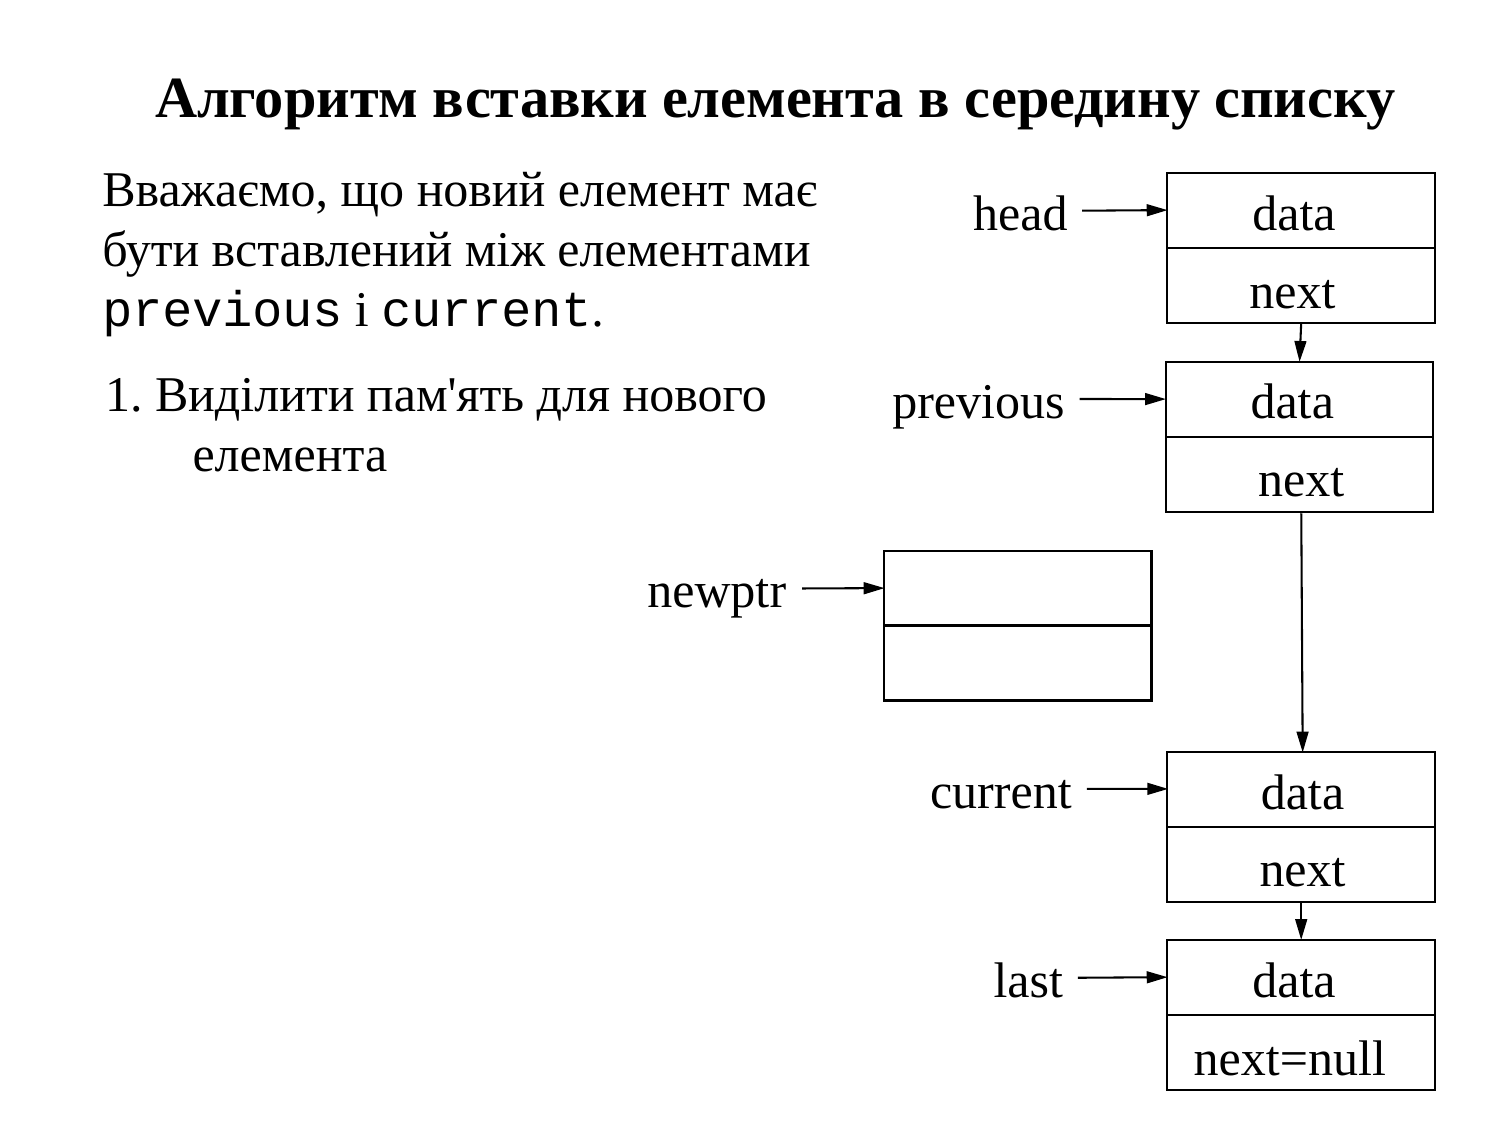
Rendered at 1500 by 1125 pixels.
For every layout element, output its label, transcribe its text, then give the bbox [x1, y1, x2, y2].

text_box Вважаємо, що новий елемент має бути вставлений між елементами previous і current. [87, 148, 838, 344]
list 1. Виділити пам'ять для нового елемента [0, 353, 626, 504]
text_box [631, 172, 1436, 1095]
title Алгоритм вставки елемента в середину списку [112, 37, 1439, 151]
